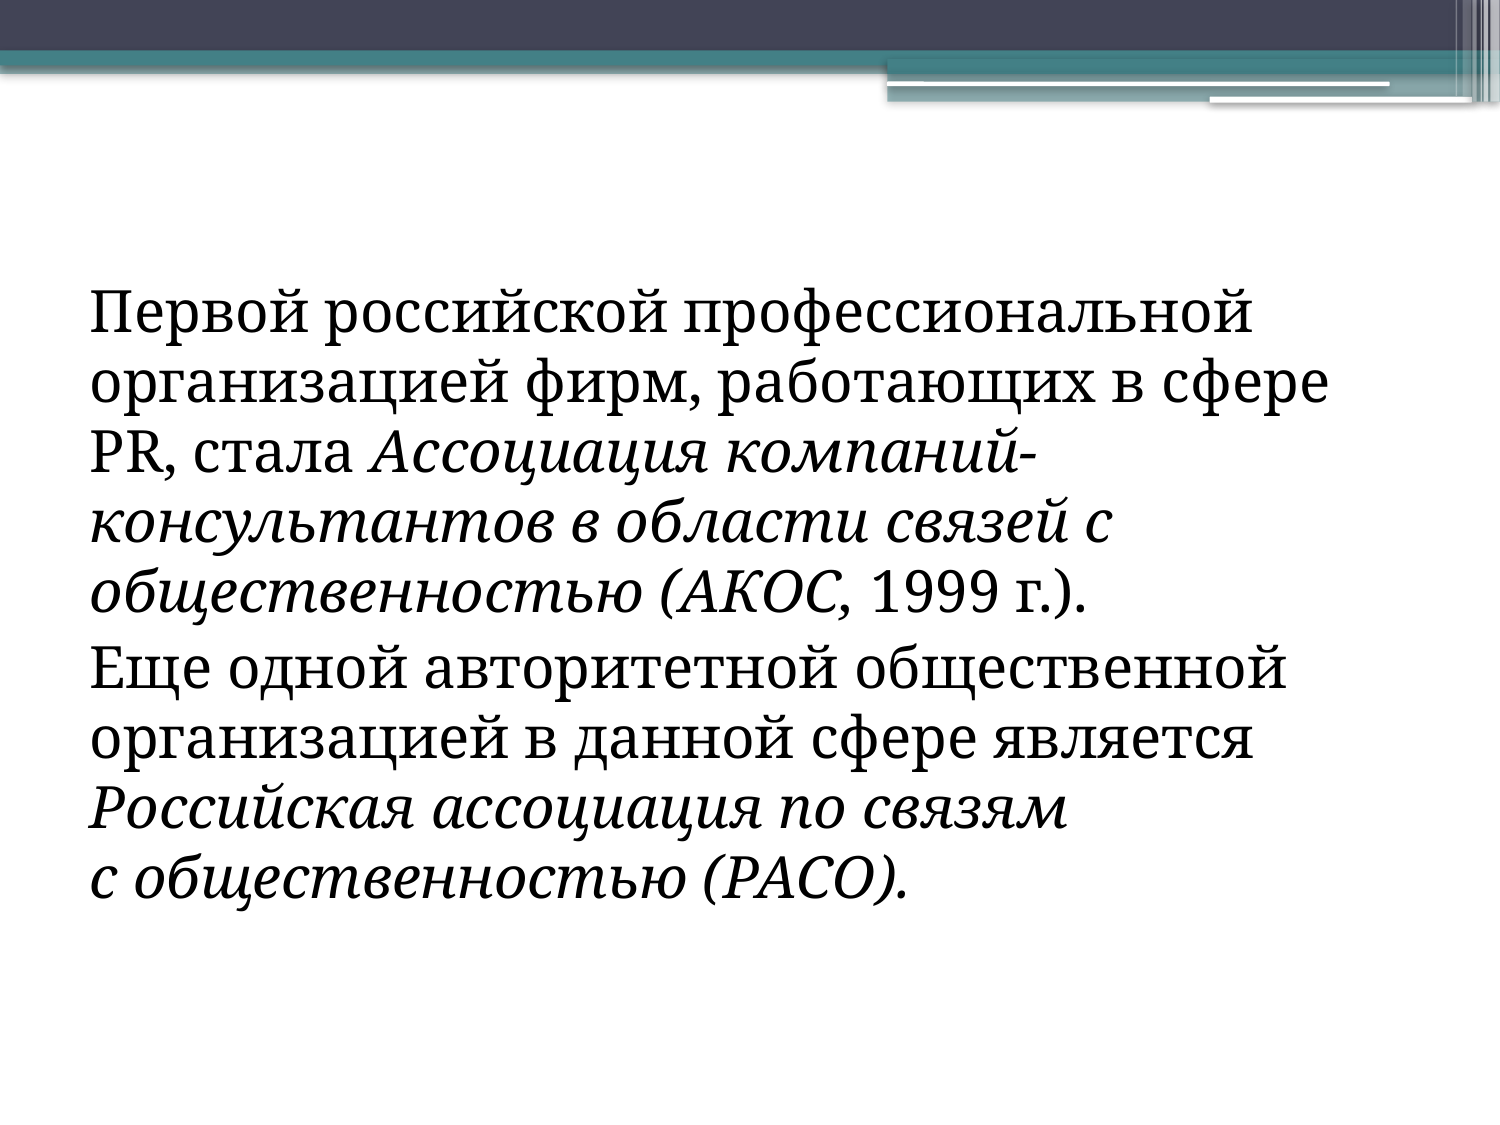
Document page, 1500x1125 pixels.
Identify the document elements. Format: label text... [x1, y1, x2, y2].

list Первой российской профессиональной организацией фирм, работающих в сфере PR, стала Ассоциация компаний-консультантов в области связей с общественностью (АКОС, 1999 г.). Еще одной авторитетной общественной организацией в данной сфере является Российская ассоциация по связям c общественностью (РАСО). [75, 267, 1425, 1079]
